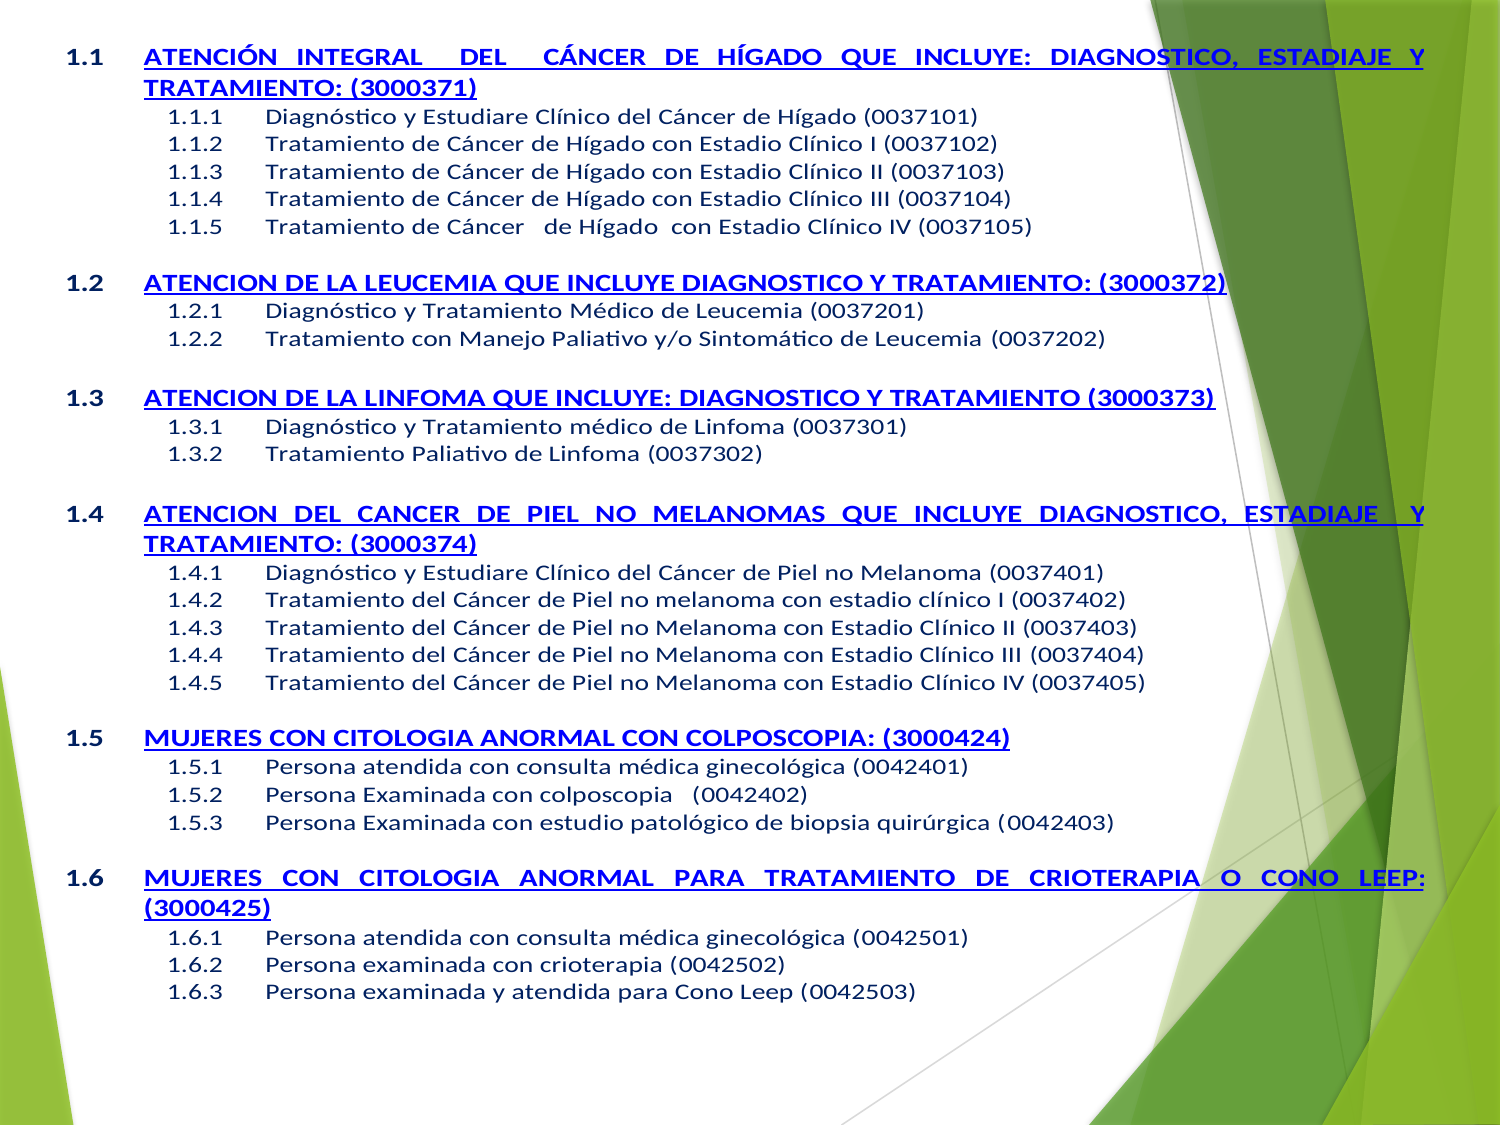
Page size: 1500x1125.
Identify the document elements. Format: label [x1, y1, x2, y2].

picture [64, 42, 1424, 1036]
